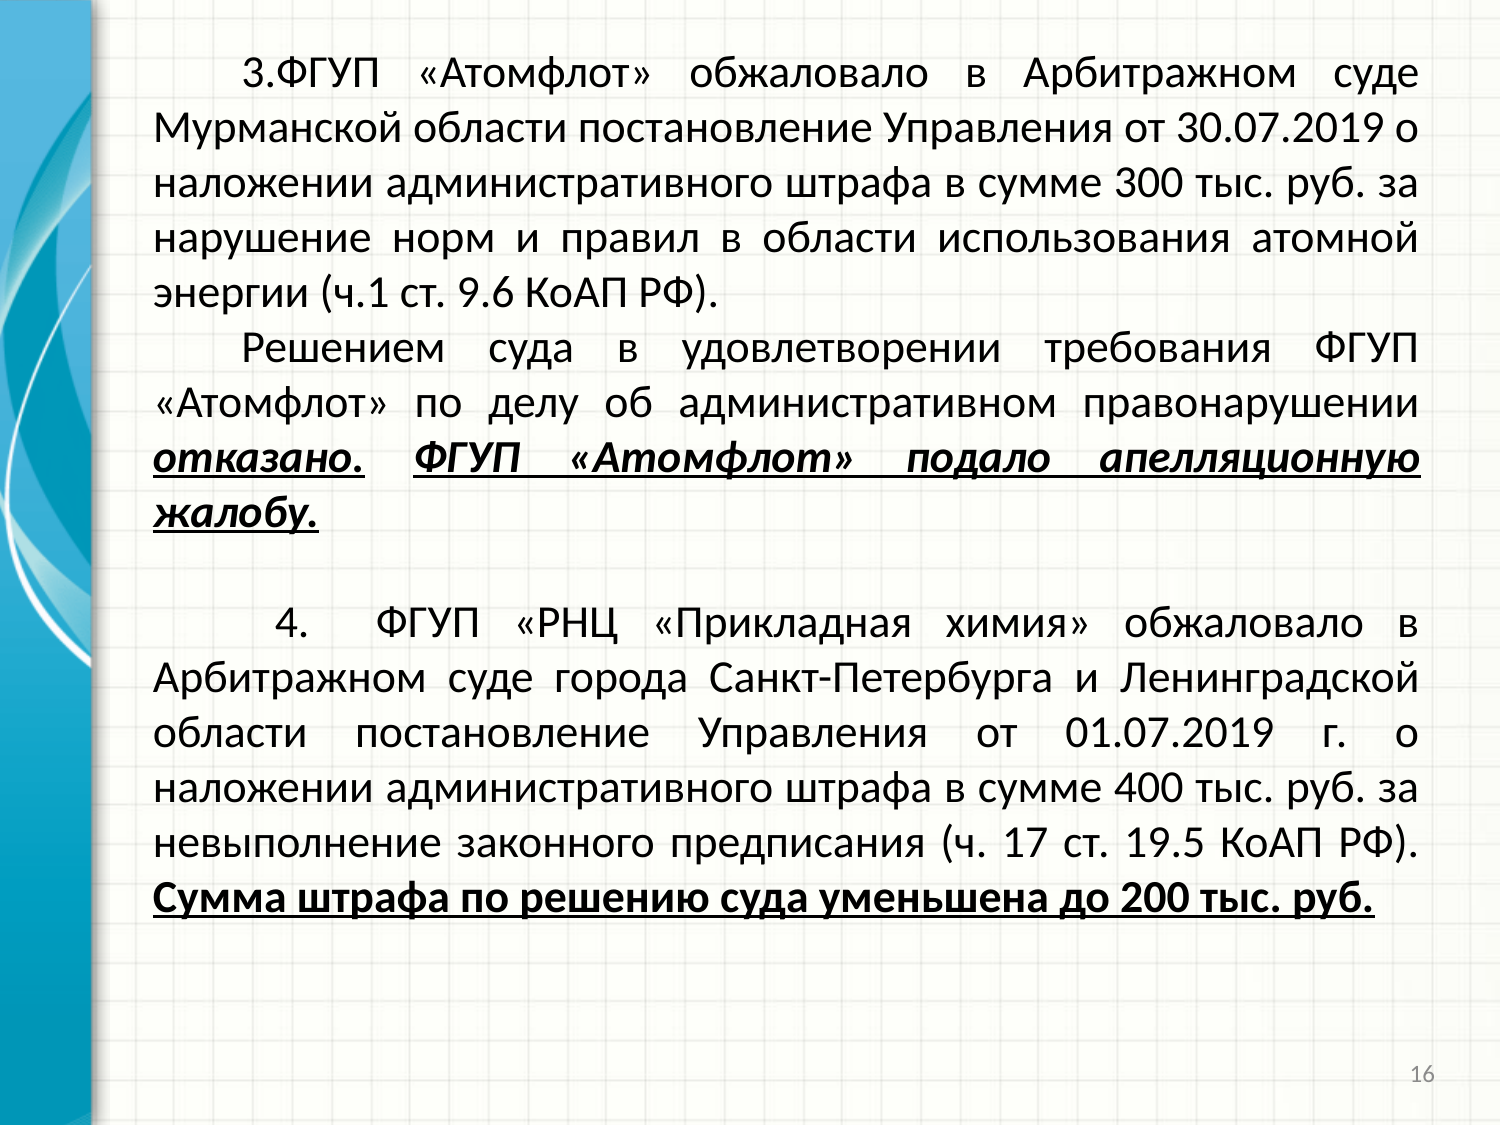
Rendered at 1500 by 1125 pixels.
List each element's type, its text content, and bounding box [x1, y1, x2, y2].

text_box ФГУП «Атомфлот» обжаловало в Арбитражном суде Мурманской области постановление Управления от 30.07.2019 о наложении административного штрафа в сумме 300 тыс. руб. за нарушение норм и правил в области использования атомной энергии (ч.1 ст. 9.6 КоАП РФ). Решением суда в удовлетворении требования ФГУП «Атомфлот» по делу об административном правонарушении отказано. ФГУП «Атомфлот» подало апелляционную жалобу. 4. ФГУП «РНЦ «Прикладная химия» обжаловало в Арбитражном суде города Санкт-Петербурга и Ленинградской области постановление Управления от 01.07.2019 г. о наложении административного штрафа в сумме 400 тыс. руб. за невыполнение законного предписания (ч. 17 ст. 19.5 КоАП РФ). Сумма штрафа по решению суда уменьшена до 200 тыс. руб. [138, 34, 1436, 984]
slide_number 16 [1100, 1042, 1450, 1103]
picture [0, 0, 1500, 1125]
